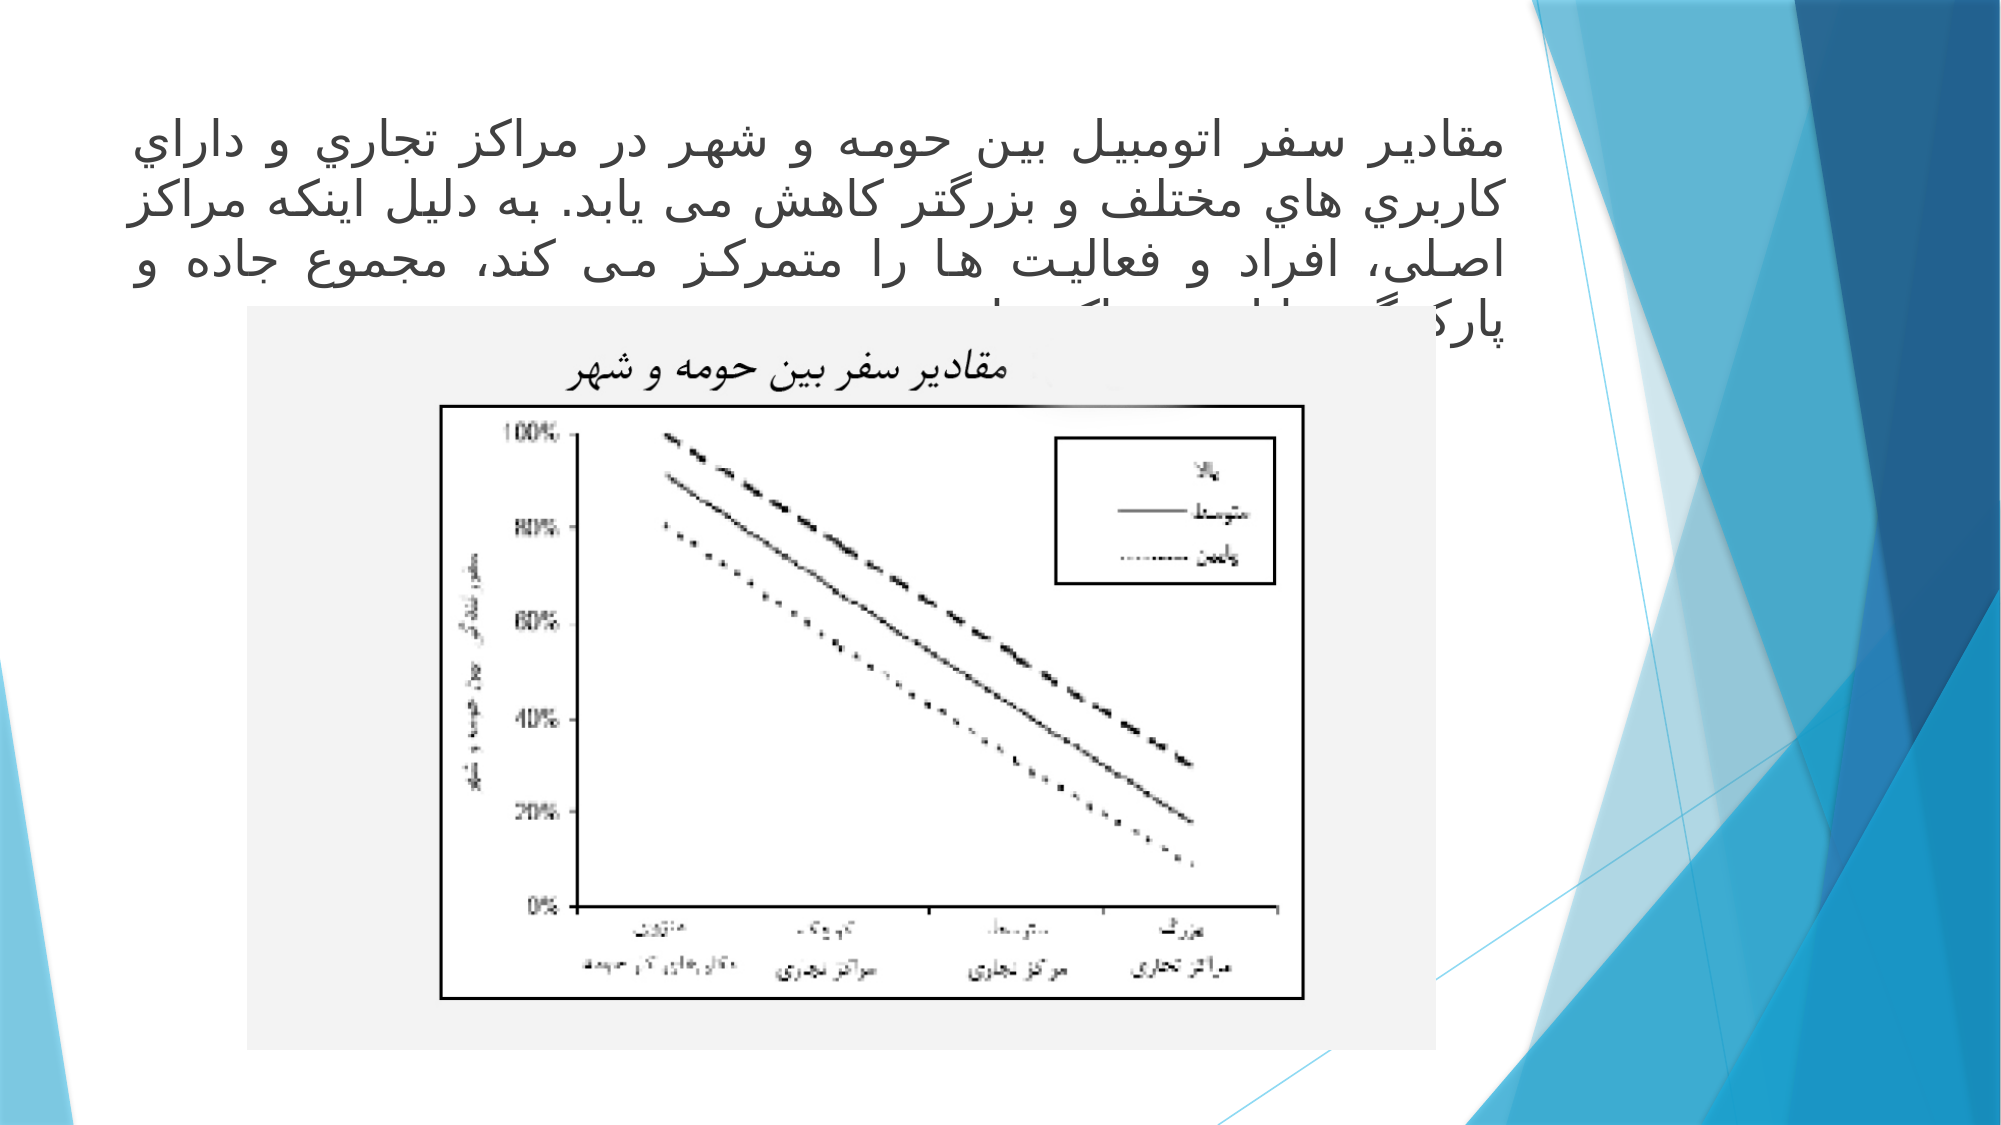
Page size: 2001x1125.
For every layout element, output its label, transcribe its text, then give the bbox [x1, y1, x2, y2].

picture [247, 305, 1437, 1050]
list مقادیر سفر اتومبیل بین حومه و شهر در مراکز تجاري و داراي کاربري هاي مختلف و بزرگتر کاهش می یابد. به دلیل اینکه مراکز اصلی، افراد و فعالیت ها را متمرکز می کند، مجموع جاده و پارکینگ تمایل به تراکم دارد [111, 99, 1522, 337]
